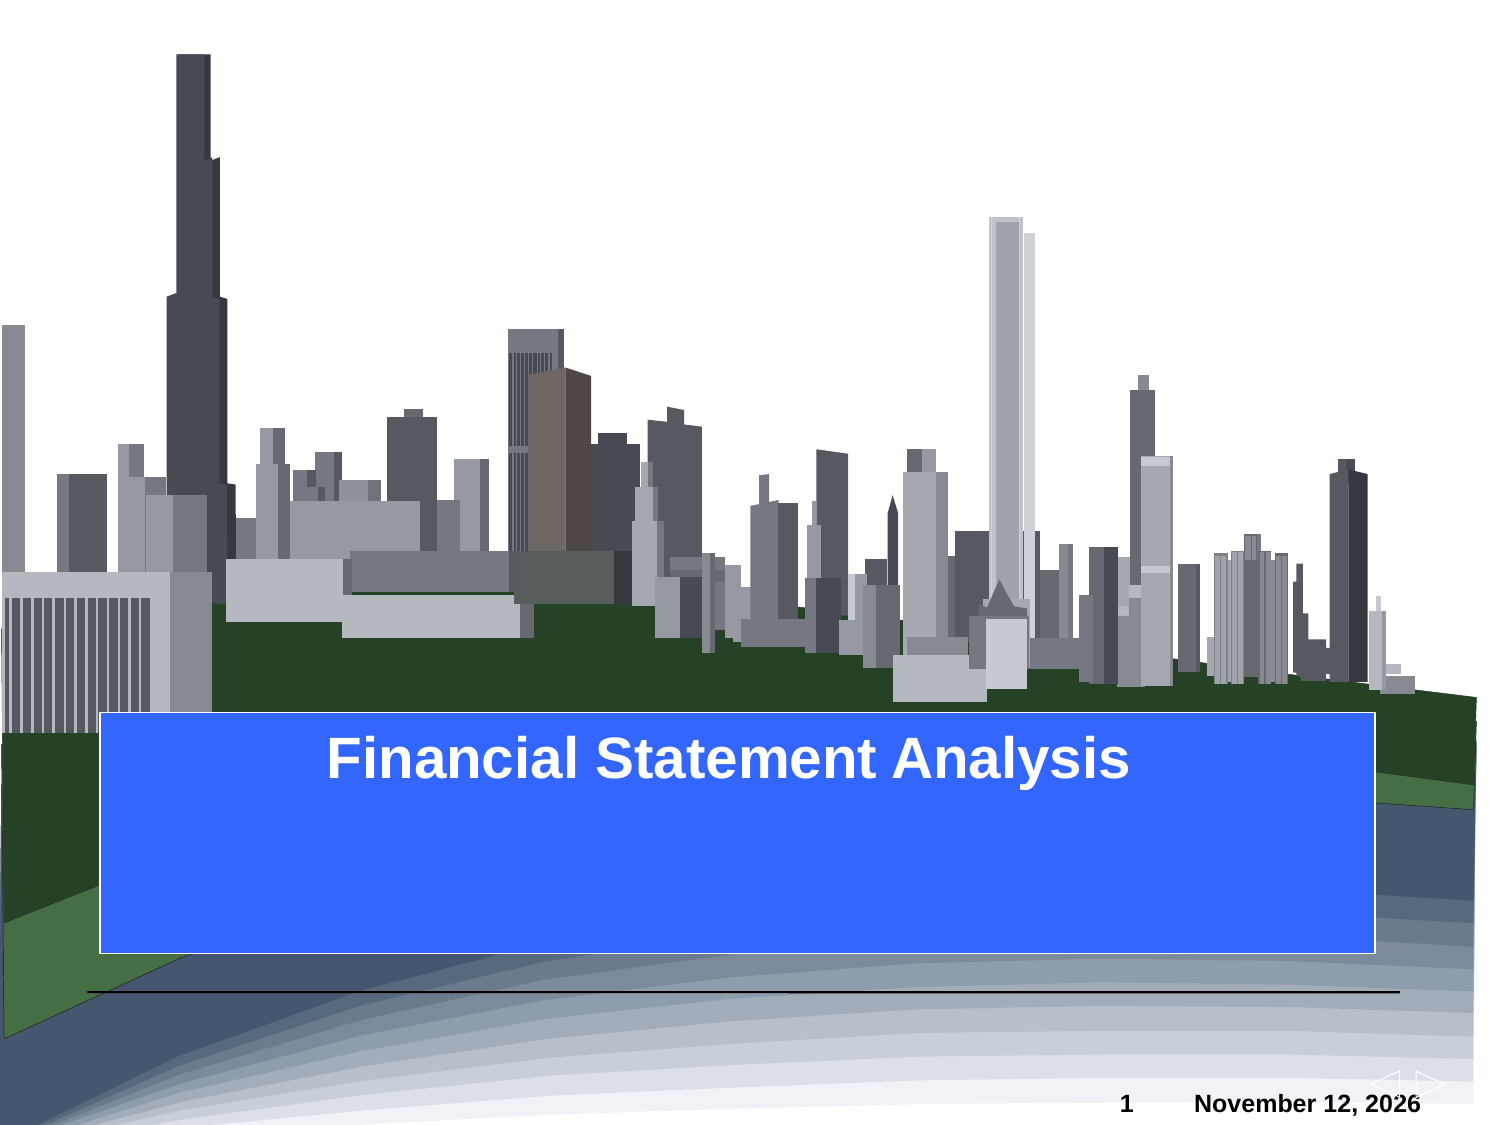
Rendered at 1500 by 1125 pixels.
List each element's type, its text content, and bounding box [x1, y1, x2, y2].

title Financial Statement Analysis [99, 712, 1376, 954]
